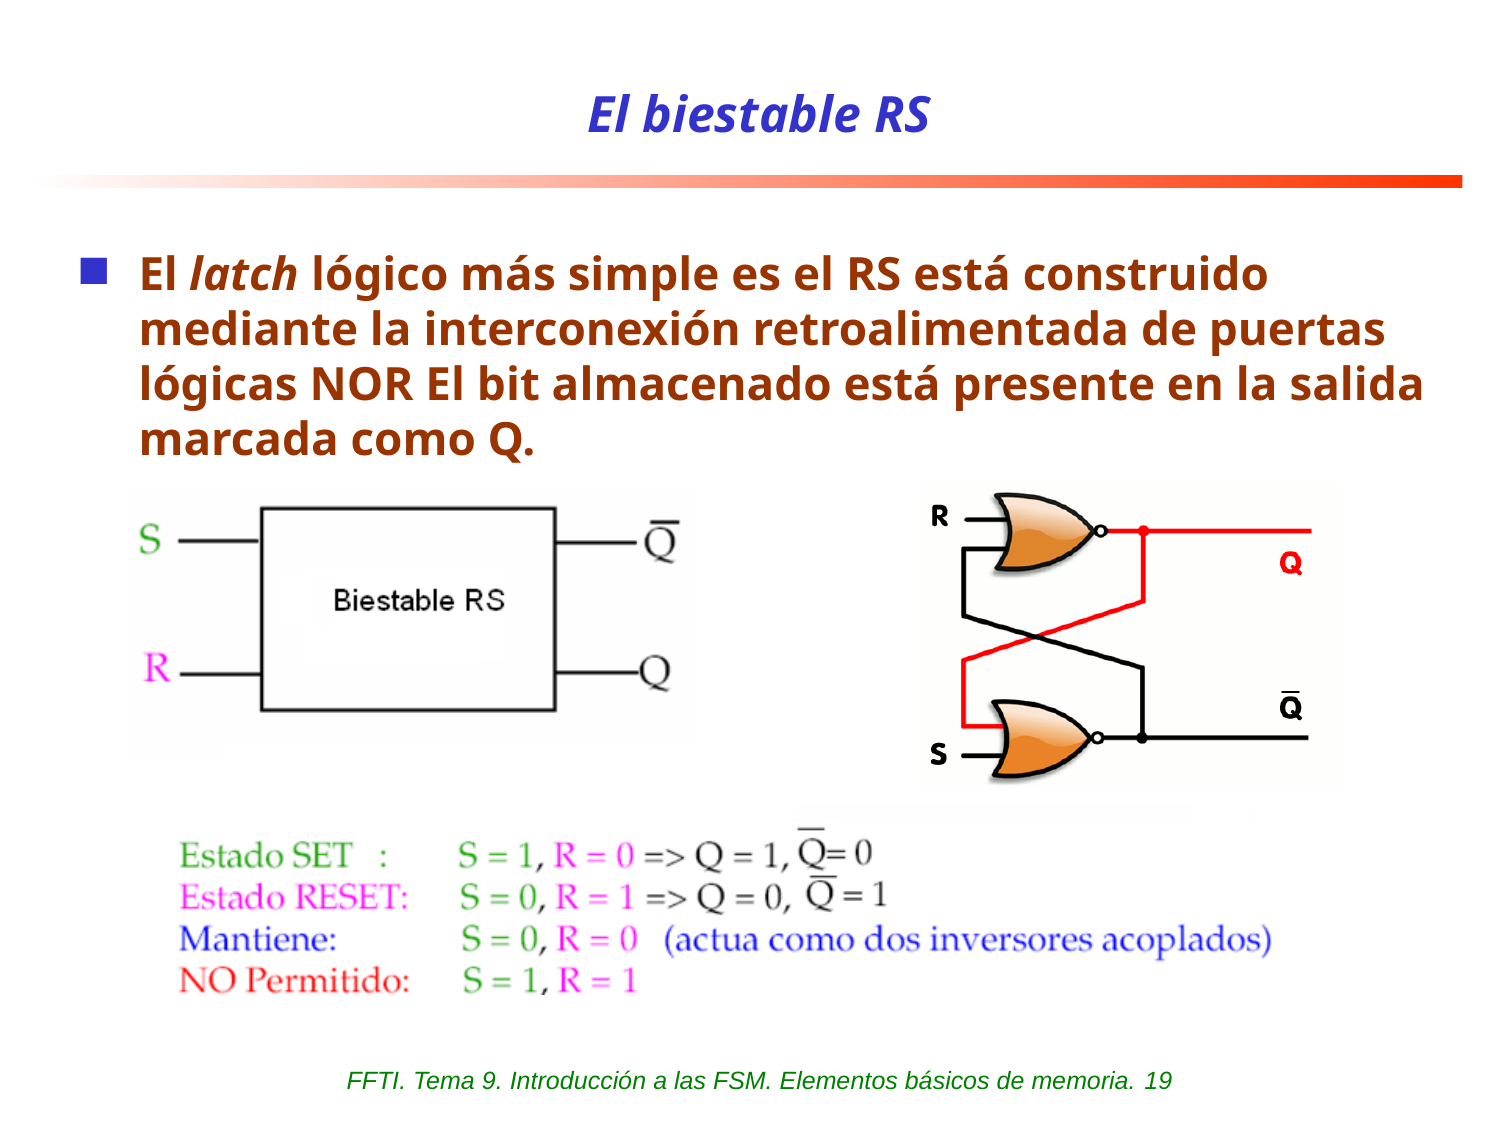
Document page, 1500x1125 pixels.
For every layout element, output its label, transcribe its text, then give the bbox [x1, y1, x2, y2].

title El biestable RS [68, 49, 1451, 176]
list El latch lógico más simple es el RS está construido mediante la interconexión retroalimentada de puertas lógicas NOR El bit almacenado está presente en la salida marcada como Q. [68, 237, 1451, 404]
picture [129, 484, 1340, 995]
footer FFTI. Tema 9. Introducción a las FSM. Elementos básicos de memoria. 19 [68, 1056, 1451, 1103]
